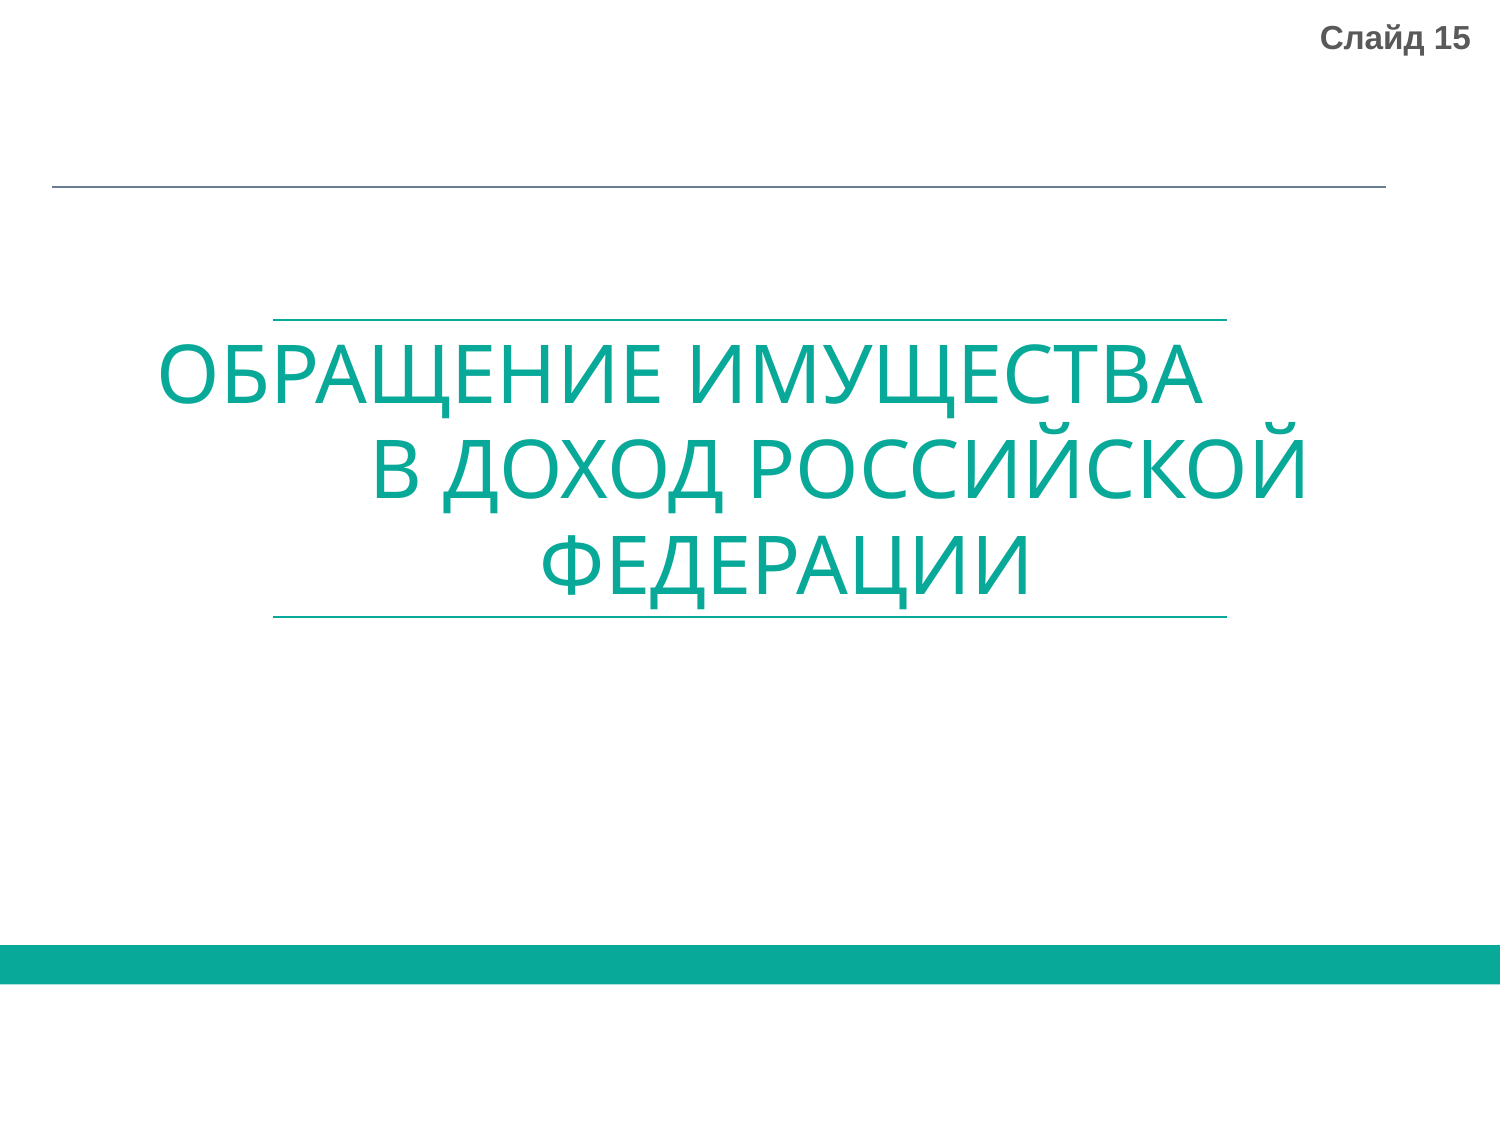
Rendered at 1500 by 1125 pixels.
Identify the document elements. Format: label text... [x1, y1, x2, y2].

text_box Слайд 15 [1288, 9, 1486, 64]
title обращение имущества в доход российской федерации [148, 343, 1427, 598]
